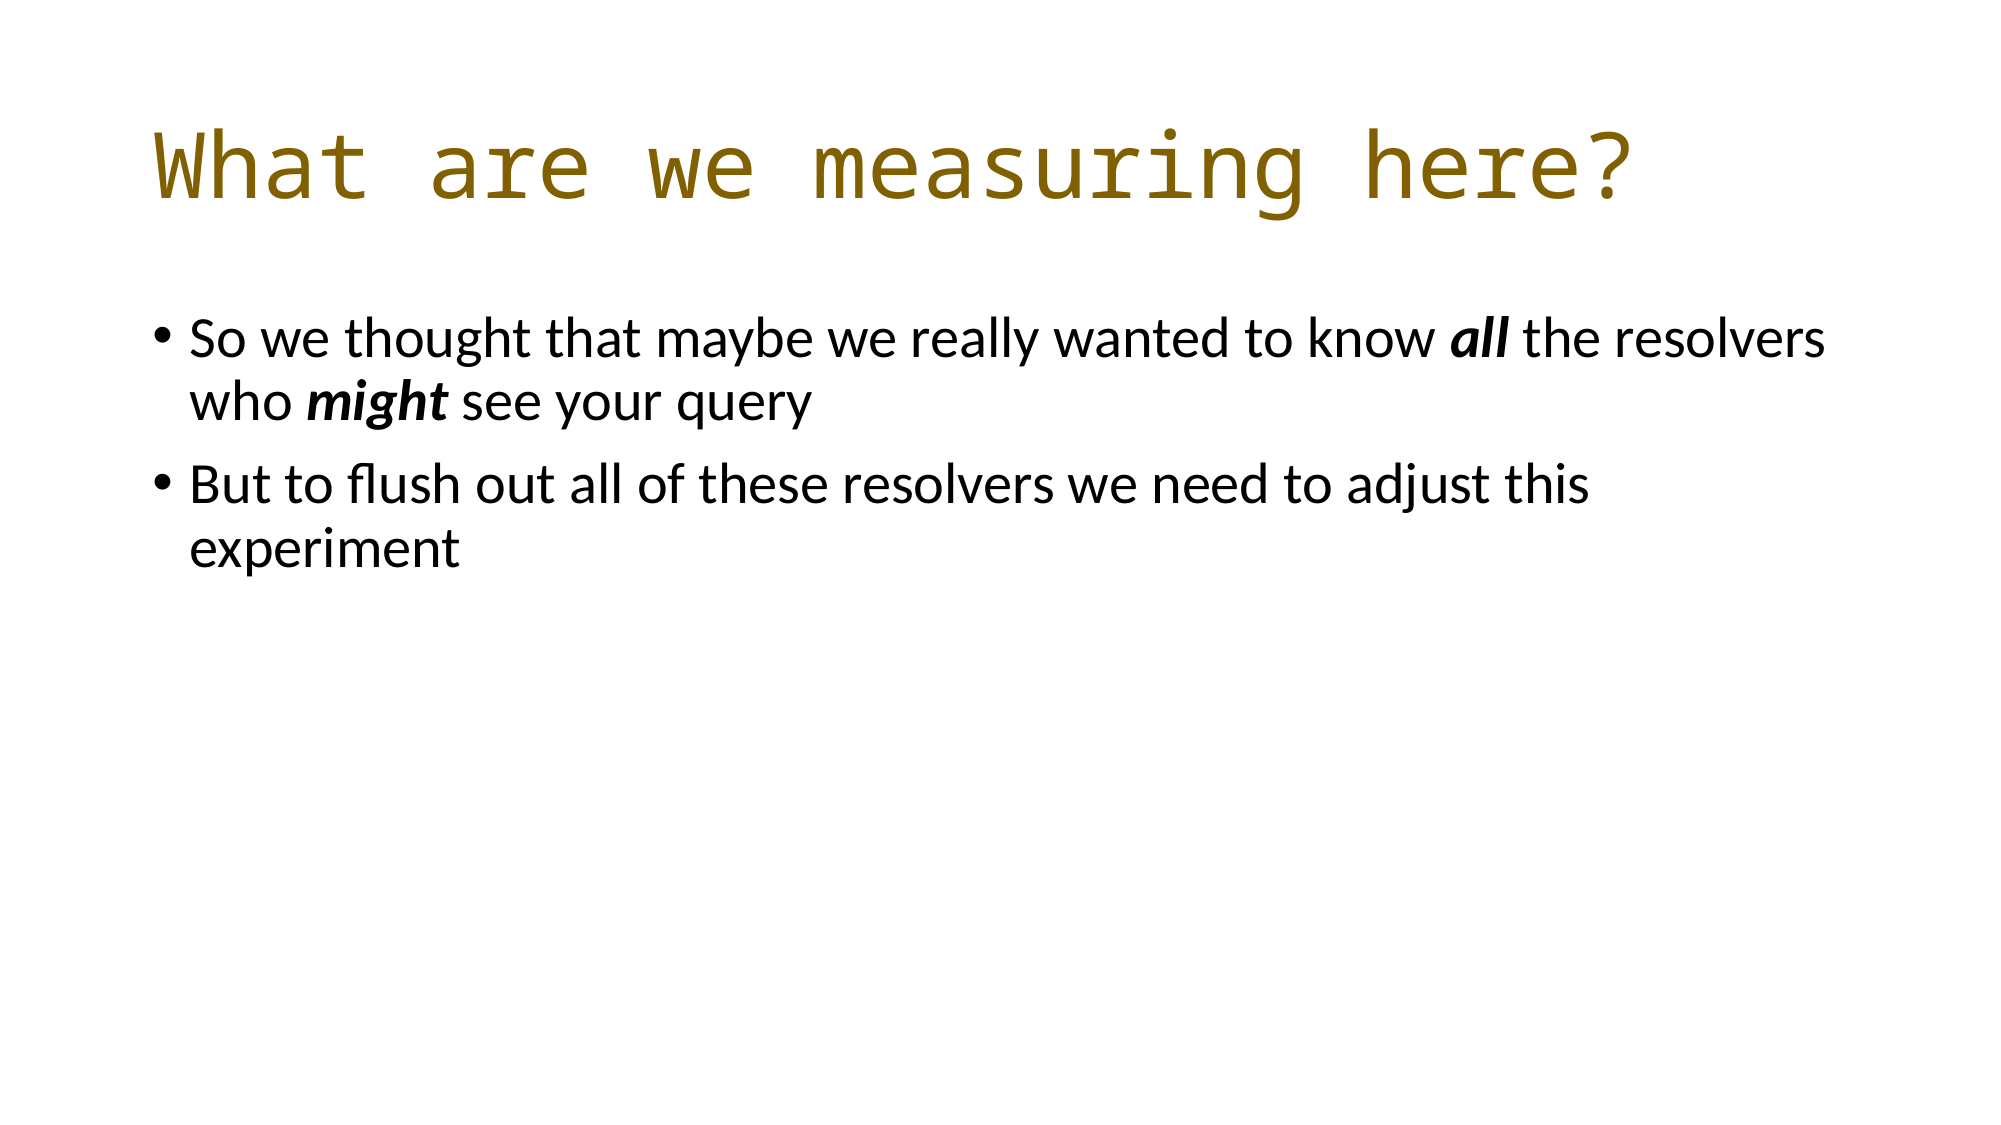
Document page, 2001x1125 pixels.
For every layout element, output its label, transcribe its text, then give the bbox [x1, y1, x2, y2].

list So we thought that maybe we really wanted to know all the resolvers who might see your query But to flush out all of these resolvers we need to adjust this experiment [137, 299, 1863, 1014]
title What are we measuring here? [137, 59, 1863, 278]
